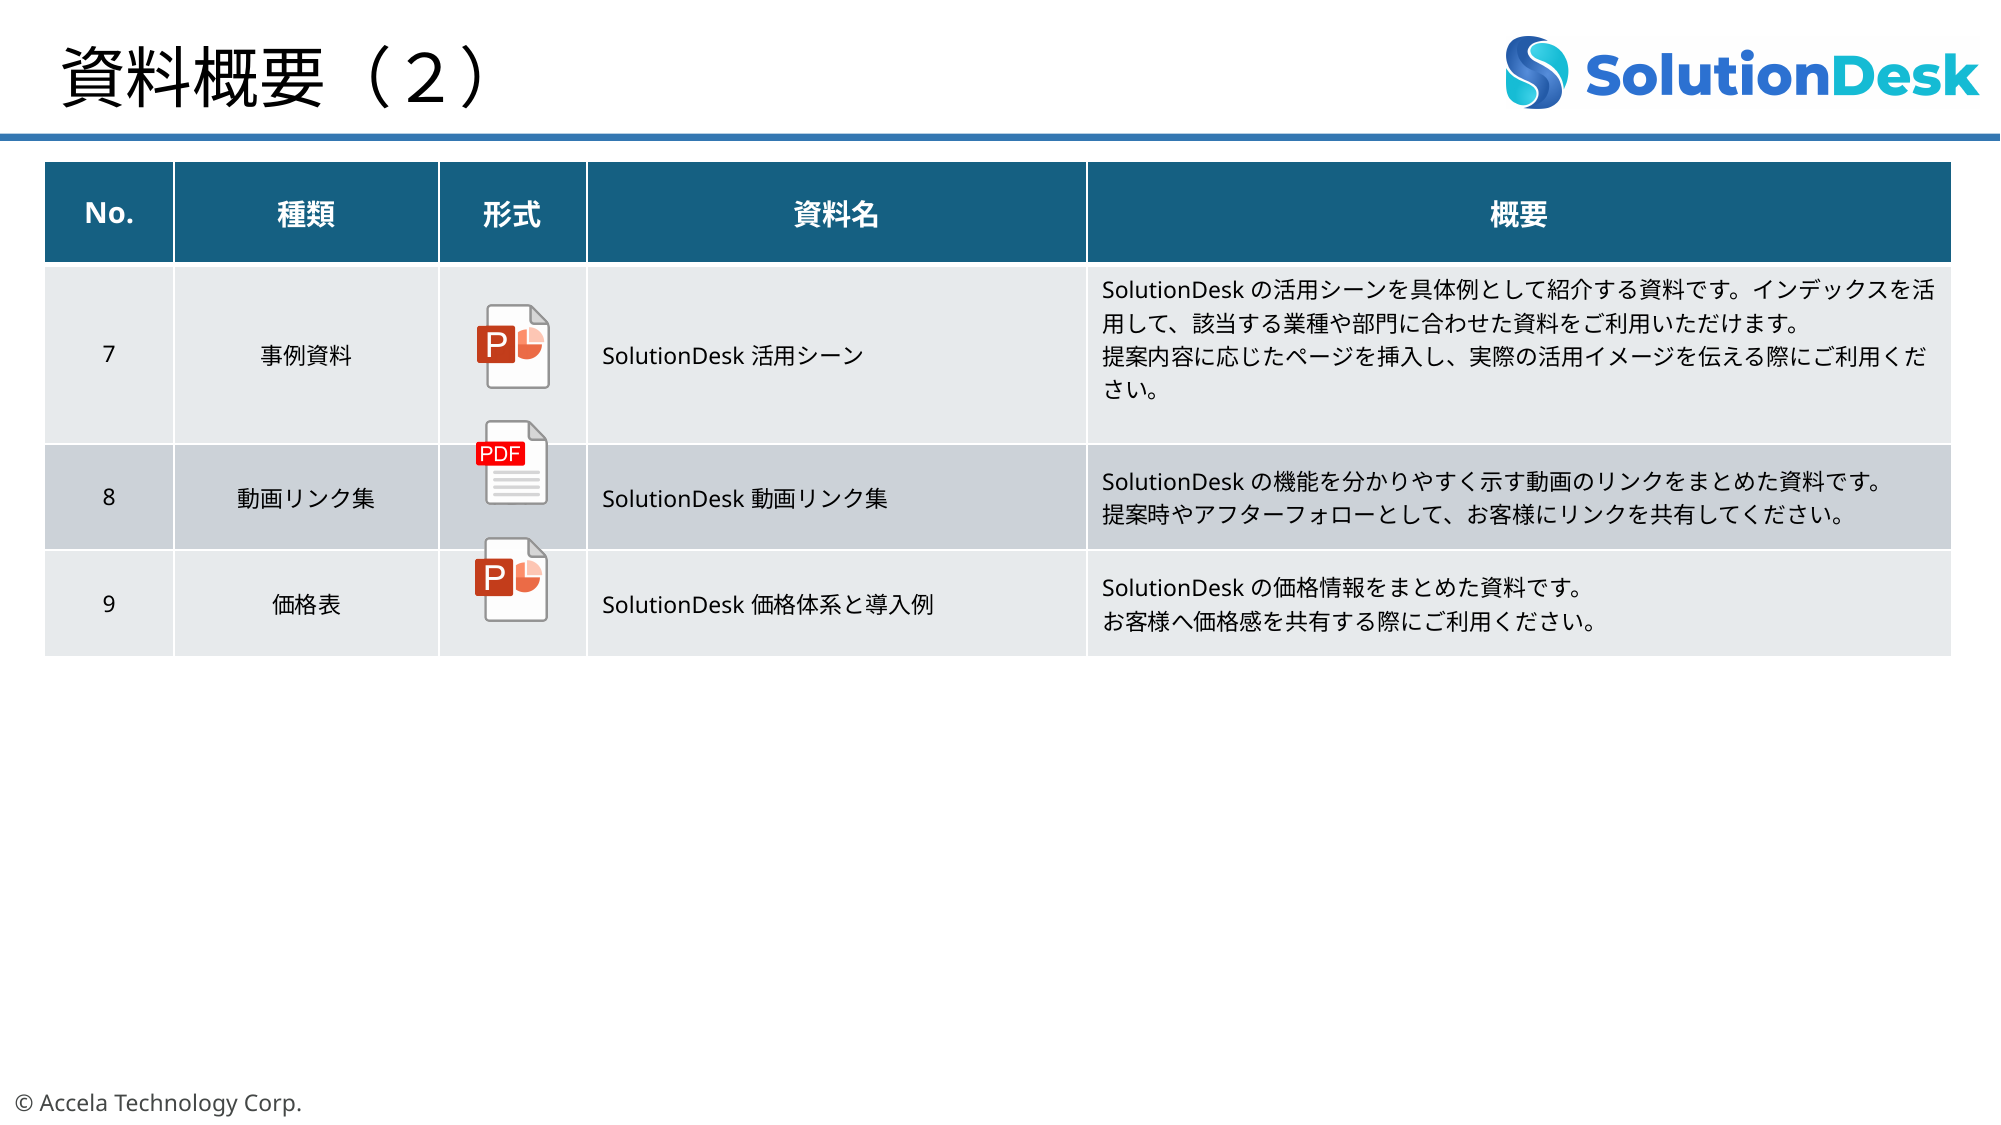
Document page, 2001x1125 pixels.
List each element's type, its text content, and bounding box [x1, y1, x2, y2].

picture [475, 420, 548, 506]
table_cell 9 [45, 551, 173, 656]
table_cell 価格表 [175, 551, 438, 656]
picture [475, 536, 548, 623]
table_cell 7 [45, 267, 173, 443]
table_cell PDF [440, 445, 586, 549]
table_cell SolutionDesk活用シーン [588, 267, 1086, 443]
table_cell SolutionDesk価格体系と導入例 [588, 551, 1086, 656]
table_header No. [45, 162, 173, 262]
table_cell 8 [45, 445, 173, 549]
table_header 概要 [1088, 162, 1951, 262]
table_header 種類 [175, 162, 438, 262]
table_header 形式 [440, 162, 586, 262]
table_cell PPT [440, 551, 586, 656]
table_cell SolutionDeskの活用シーンを具体例として紹介する資料です。インデックスを活用して、該当する業種や部門に合わせた資料をご利用いただけます。 提案内容に応じたページを挿入し、実際の活用イメージを伝える際にご利用ください。 [1088, 267, 1951, 443]
table_cell SolutionDesk動画リンク集 [588, 445, 1086, 549]
table_header 資料名 [588, 162, 1086, 262]
text_box © Accela Technology Corp. [0, 1081, 1000, 1124]
table_cell 事例資料 [175, 267, 438, 443]
table_cell SolutionDeskの機能を分かりやすく示す動画のリンクをまとめた資料です。 提案時やアフターフォローとして、お客様にリンクを共有してください。 [1088, 445, 1951, 549]
picture [477, 303, 550, 390]
picture [1600, 36, 1980, 109]
table_cell 動画リンク集 [175, 445, 438, 549]
table_cell SolutionDeskの価格情報をまとめた資料です。 お客様へ価格感を共有する際にご利用ください。 [1088, 551, 1951, 656]
text_box 資料概要（２） [44, 30, 1600, 133]
table_cell PPT [440, 267, 586, 443]
